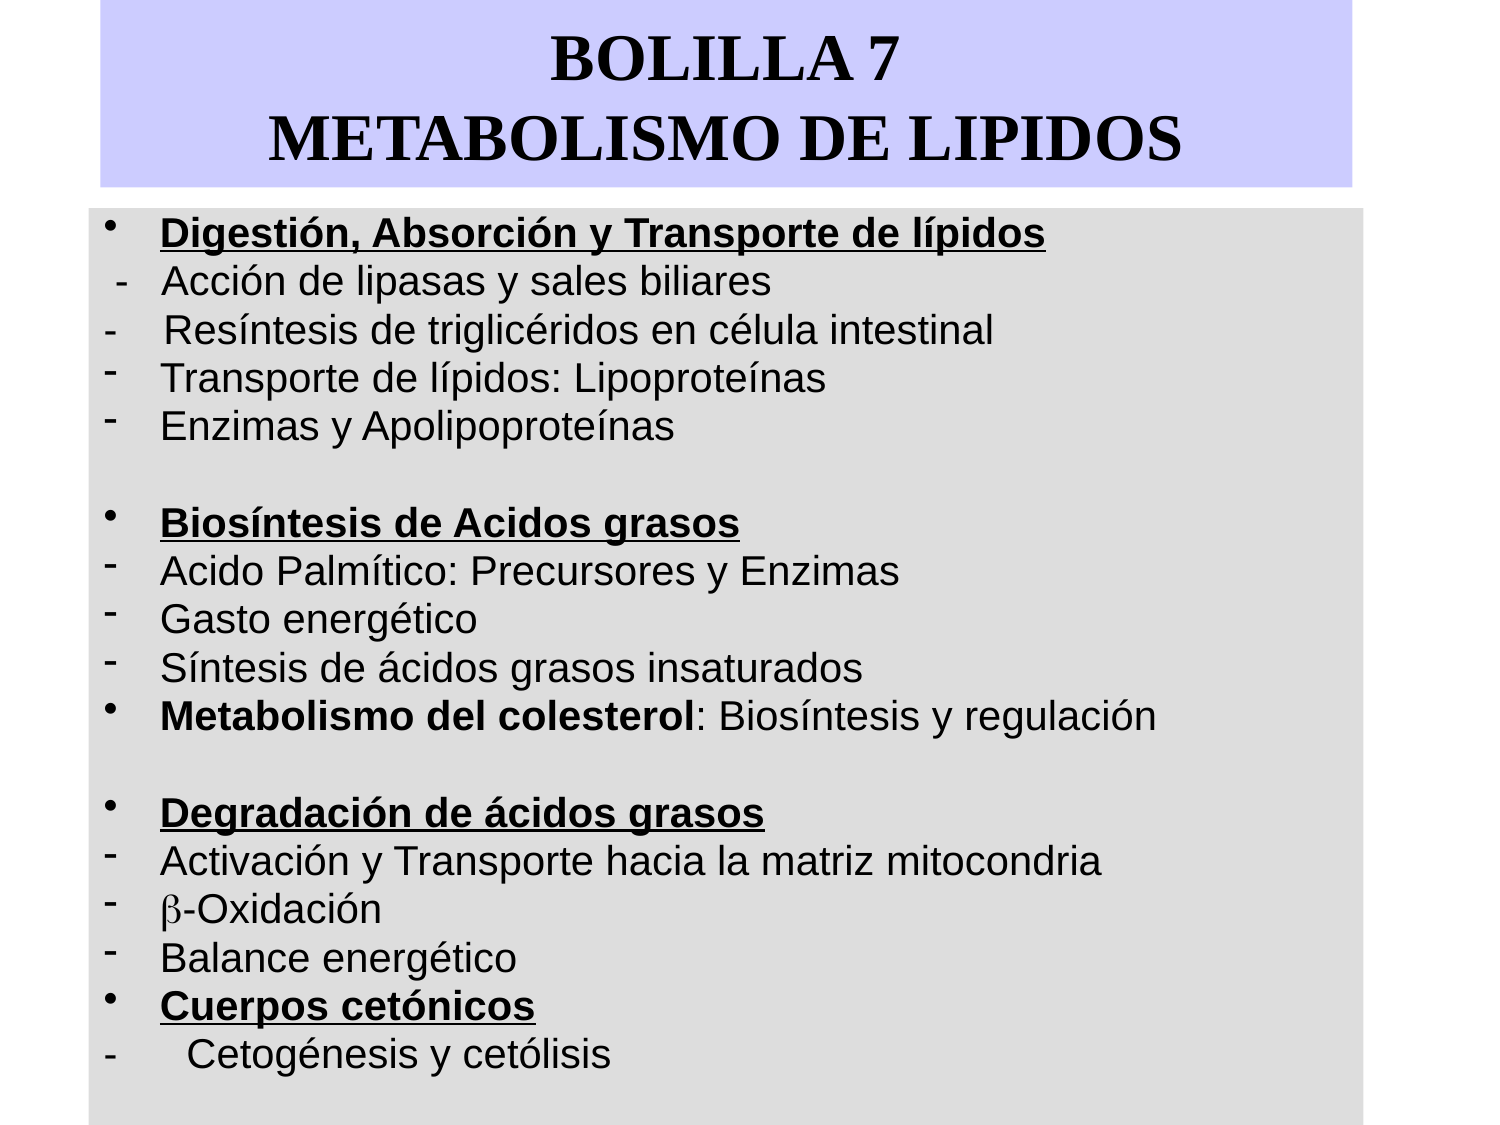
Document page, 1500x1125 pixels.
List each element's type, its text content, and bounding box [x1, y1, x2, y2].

title BOLILLA 7 METABOLISMO DE LIPIDOS [100, 0, 1353, 188]
list Digestión, Absorción y Transporte de lípidos - Acción de lipasas y sales biliares - Resíntesis de triglicéridos en célula intestinal Transporte de lípidos: Lipoproteínas Enzimas y Apolipoproteínas Biosíntesis de Acidos grasos Acido Palmítico: Precursores y Enzimas Gasto energético Síntesis de ácidos grasos insaturados Metabolismo del colesterol: Biosíntesis y regulación Degradación de ácidos grasos Activación y Transporte hacia la matriz mitocondria b-Oxidación Balance energético Cuerpos cetónicos - Cetogénesis y cetólisis [88, 207, 1364, 1125]
